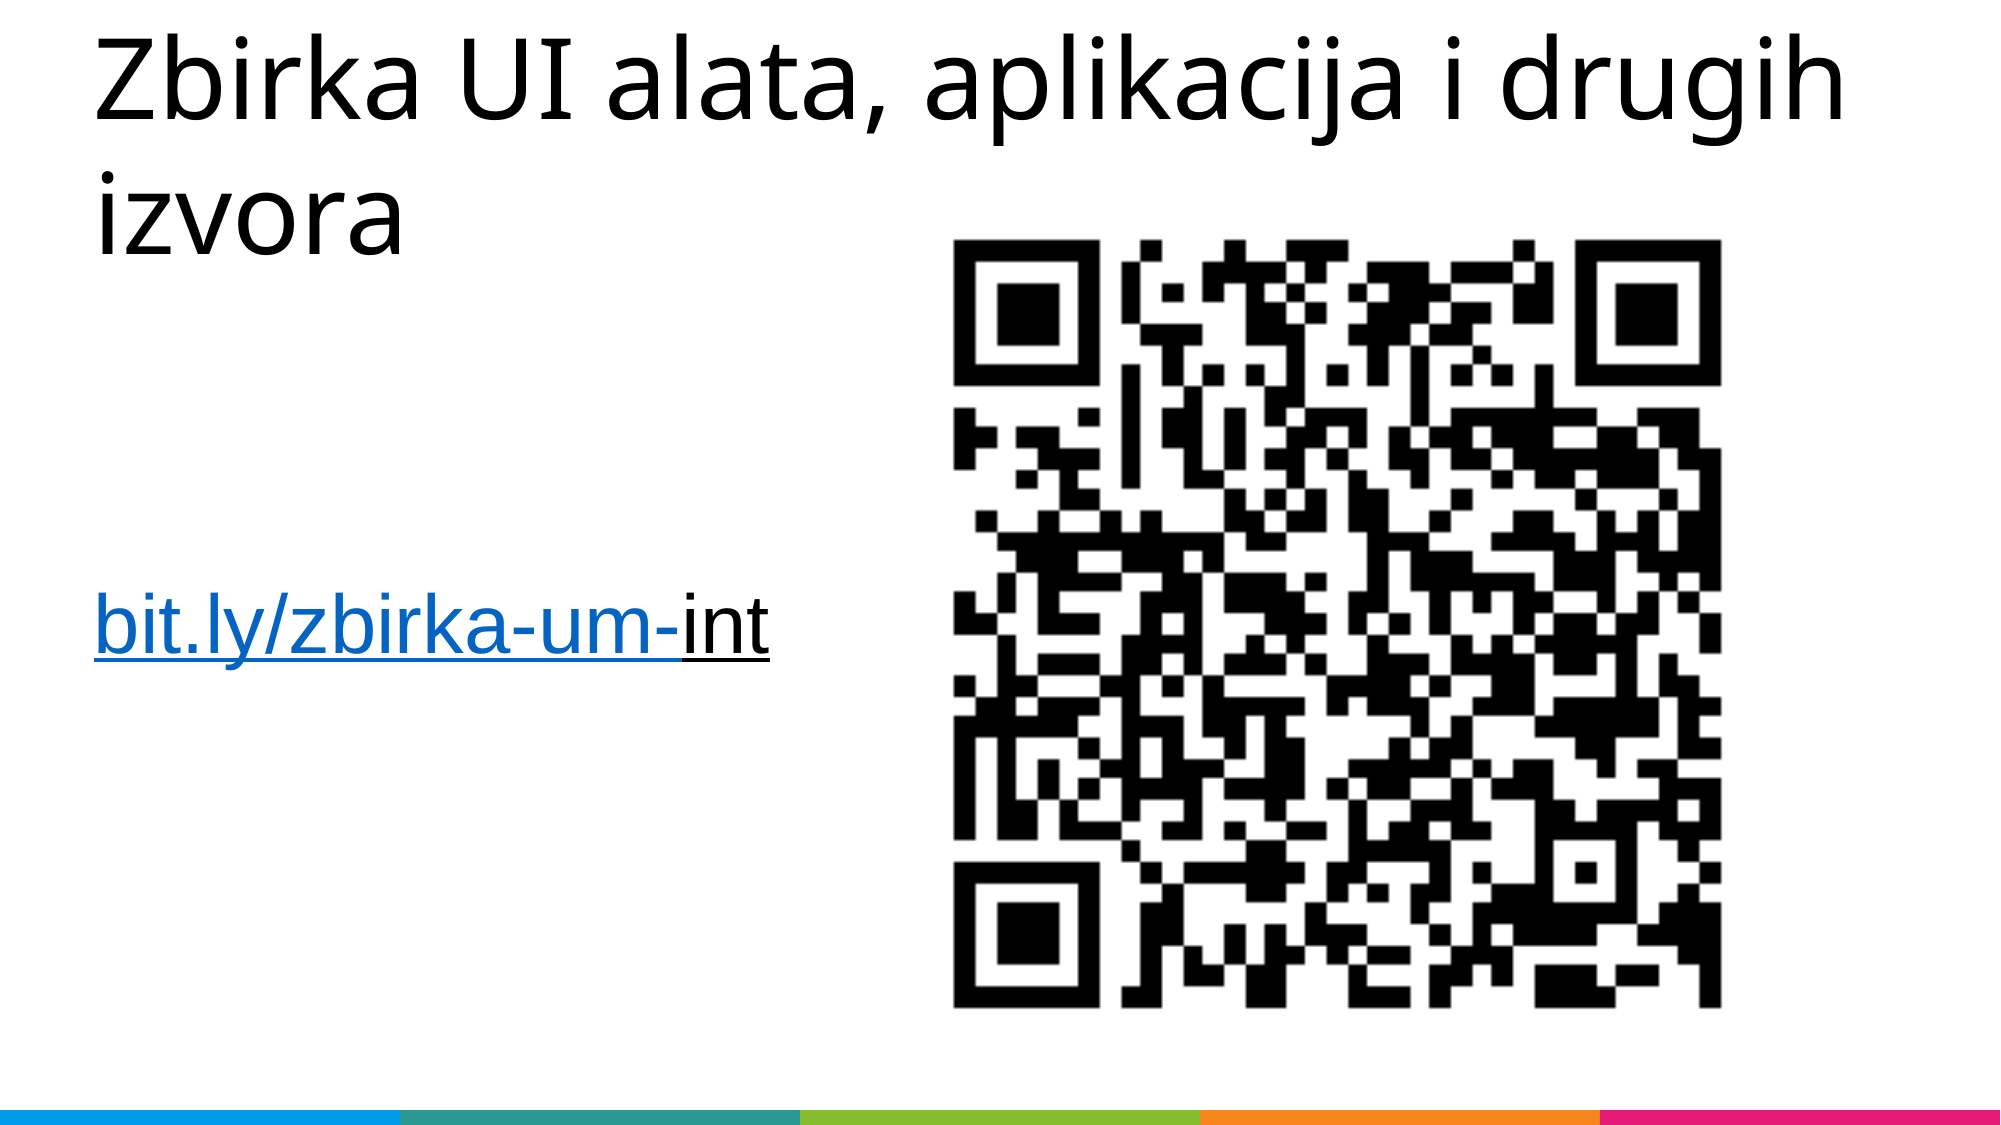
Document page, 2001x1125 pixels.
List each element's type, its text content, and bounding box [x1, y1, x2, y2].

text_box Zbirka UI alata, aplikacija i drugih izvora [79, 0, 2000, 285]
text_box bit.ly/zbirka-um-int [79, 562, 865, 678]
picture [870, 157, 1803, 1090]
